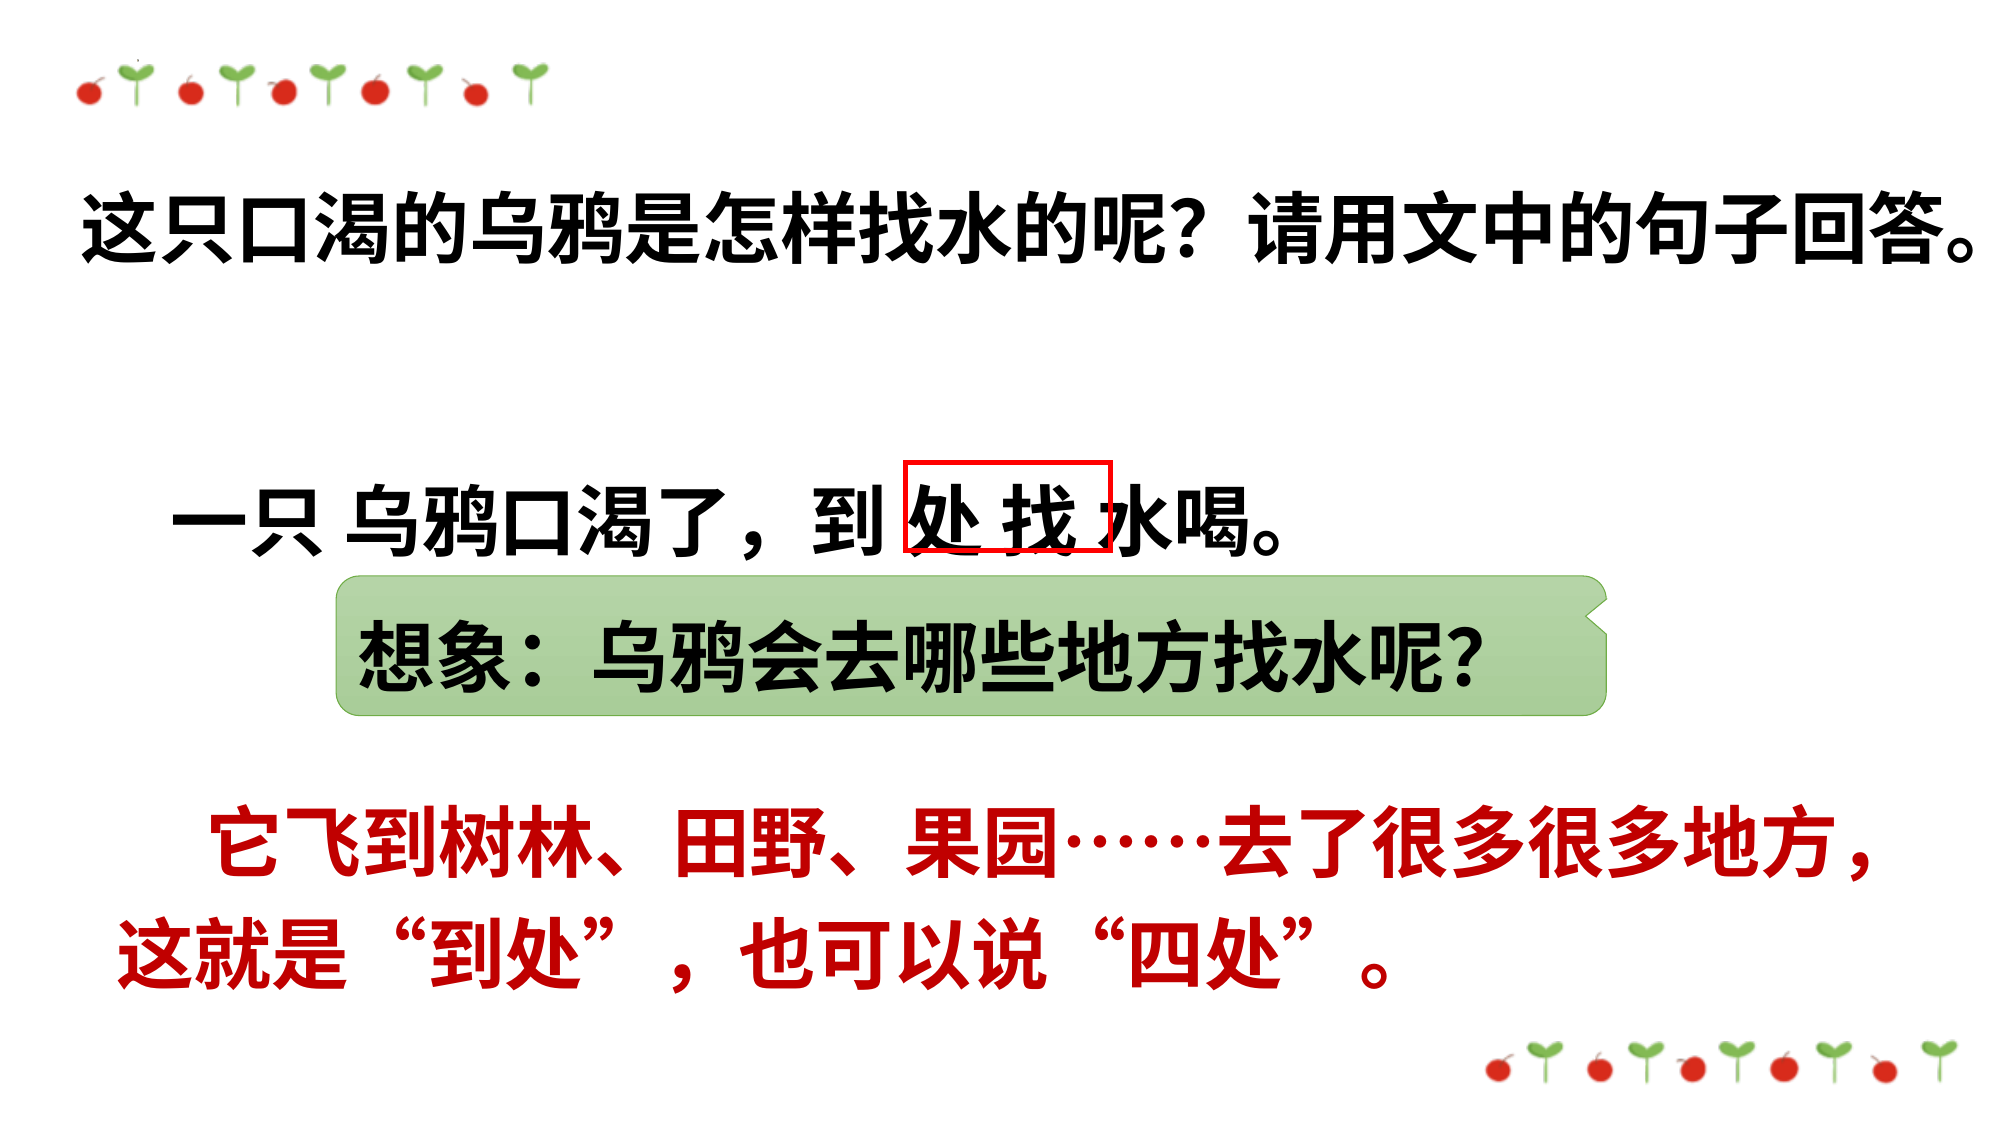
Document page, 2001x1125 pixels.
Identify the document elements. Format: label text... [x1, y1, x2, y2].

text_box [905, 462, 1111, 551]
text_box 这只口渴的乌鸦是怎样找水的呢？请用文中的句子回答。 [65, 153, 1975, 280]
picture [63, 36, 565, 122]
text_box 想象：乌鸦会去哪些地方找水呢？ [335, 575, 1608, 717]
picture [1472, 1013, 1974, 1099]
text_box 它飞到树林、田野、果园……去了很多很多地方，这就是“到处”，也可以说“四处”。 [101, 767, 1899, 1007]
text_box 一只 乌鸦口渴了，到 处 找 水喝。 [65, 418, 1977, 574]
